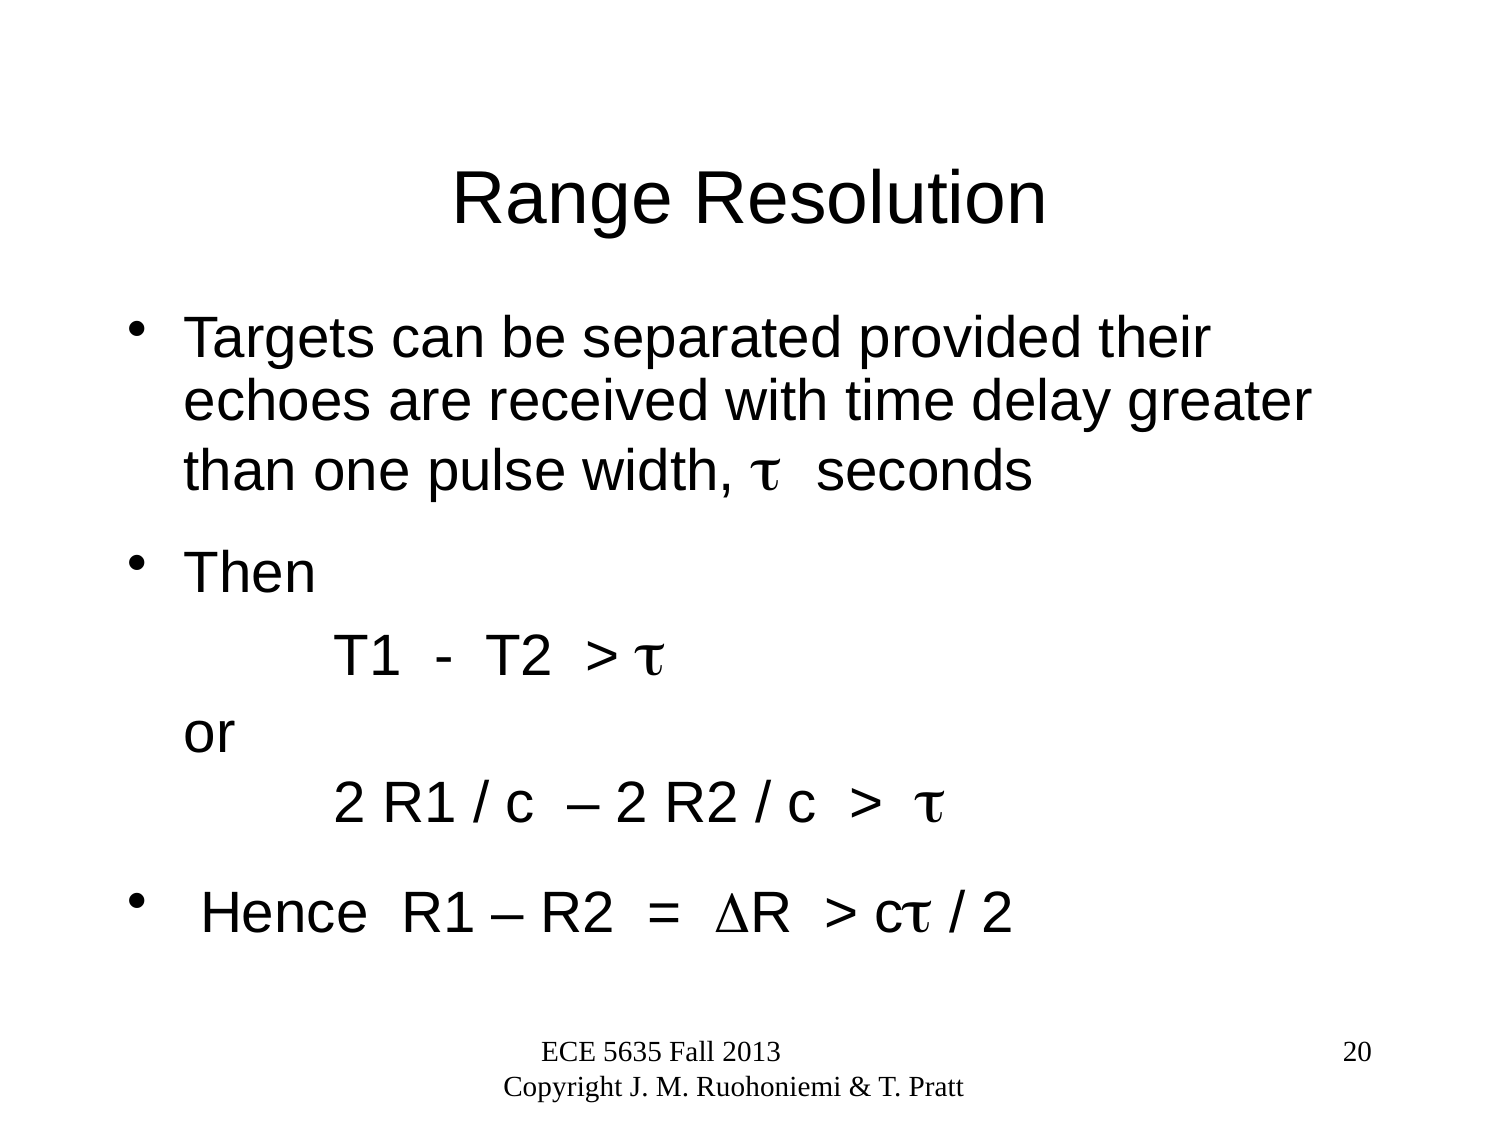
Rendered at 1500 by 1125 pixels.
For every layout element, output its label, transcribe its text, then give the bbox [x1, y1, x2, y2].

list Targets can be separated provided their echoes are received with time delay greater than one pulse width,  seconds Then T1 - T2 >  or 2 R1 / c – 2 R2 / c >  Hence R1 – R2 = R > c / 2 [112, 299, 1388, 976]
slide_number 20 [1074, 1024, 1388, 1101]
footer ECE 5635 Fall 2013 Copyright J. M. Ruohoniemi & T. Pratt [487, 1024, 988, 1101]
title Range Resolution [112, 99, 1388, 288]
